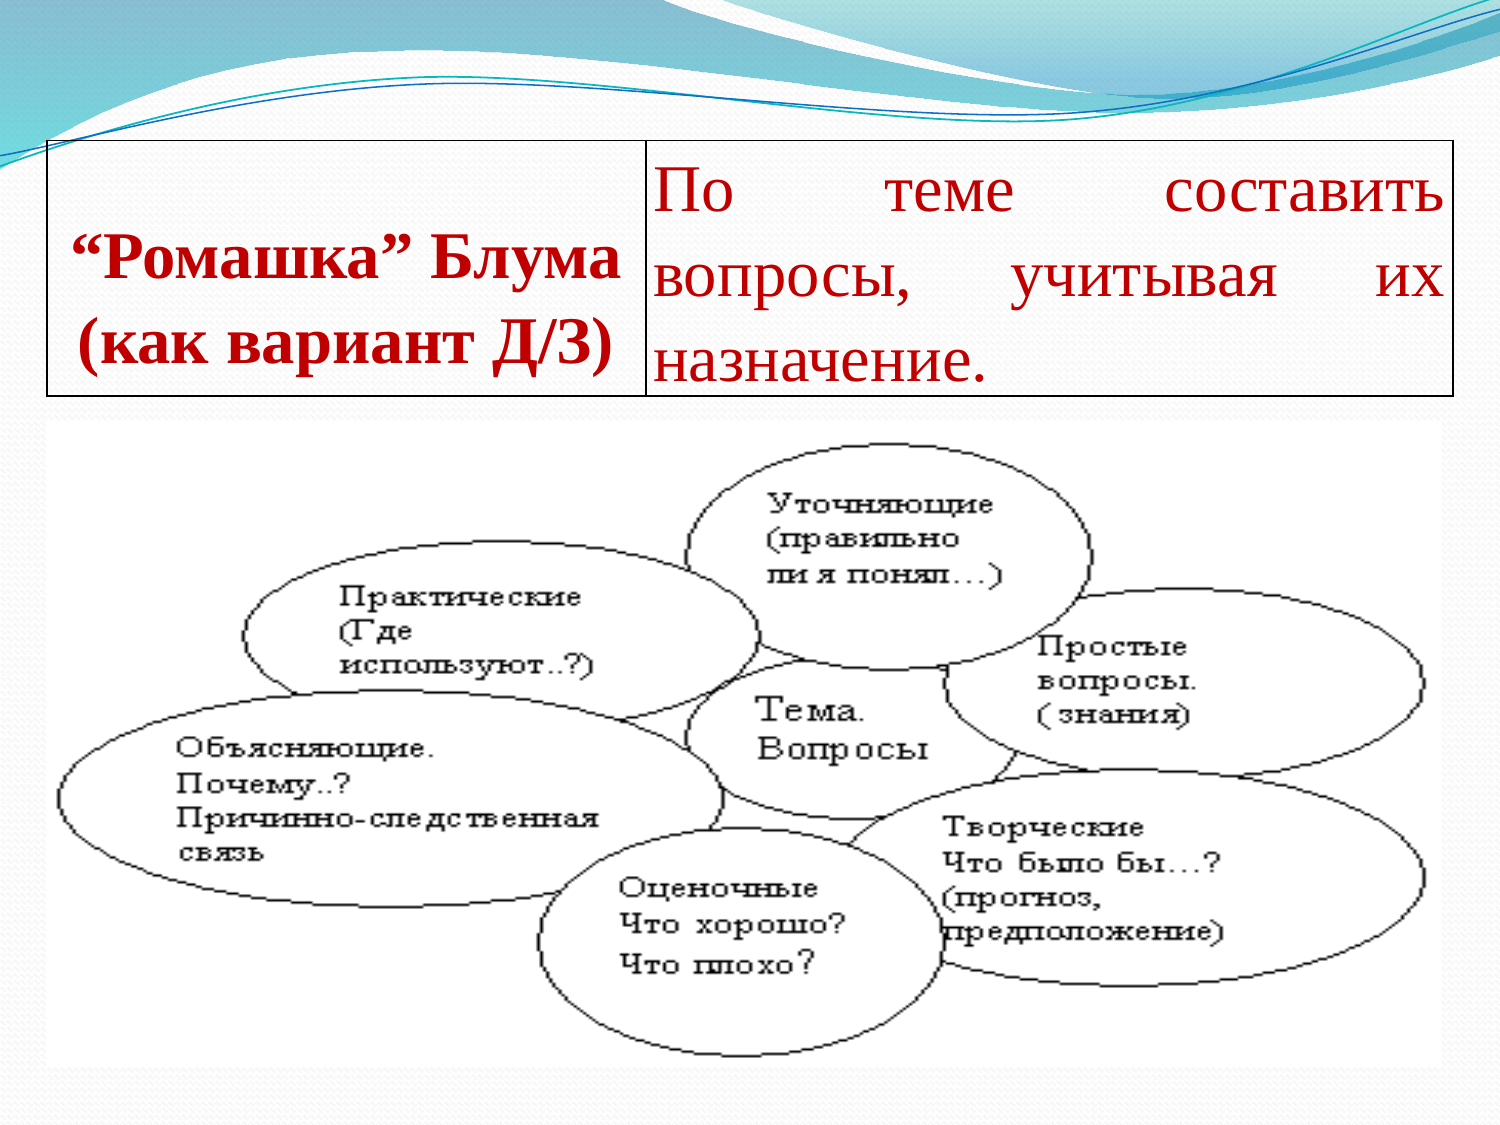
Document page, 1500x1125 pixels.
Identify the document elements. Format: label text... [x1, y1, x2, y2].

table_header “Ромашка” Блума (как вариант Д/З) [48, 141, 645, 395]
table_header По теме составить вопросы, учитывая их назначение. [647, 141, 1452, 395]
picture [46, 421, 1442, 1067]
